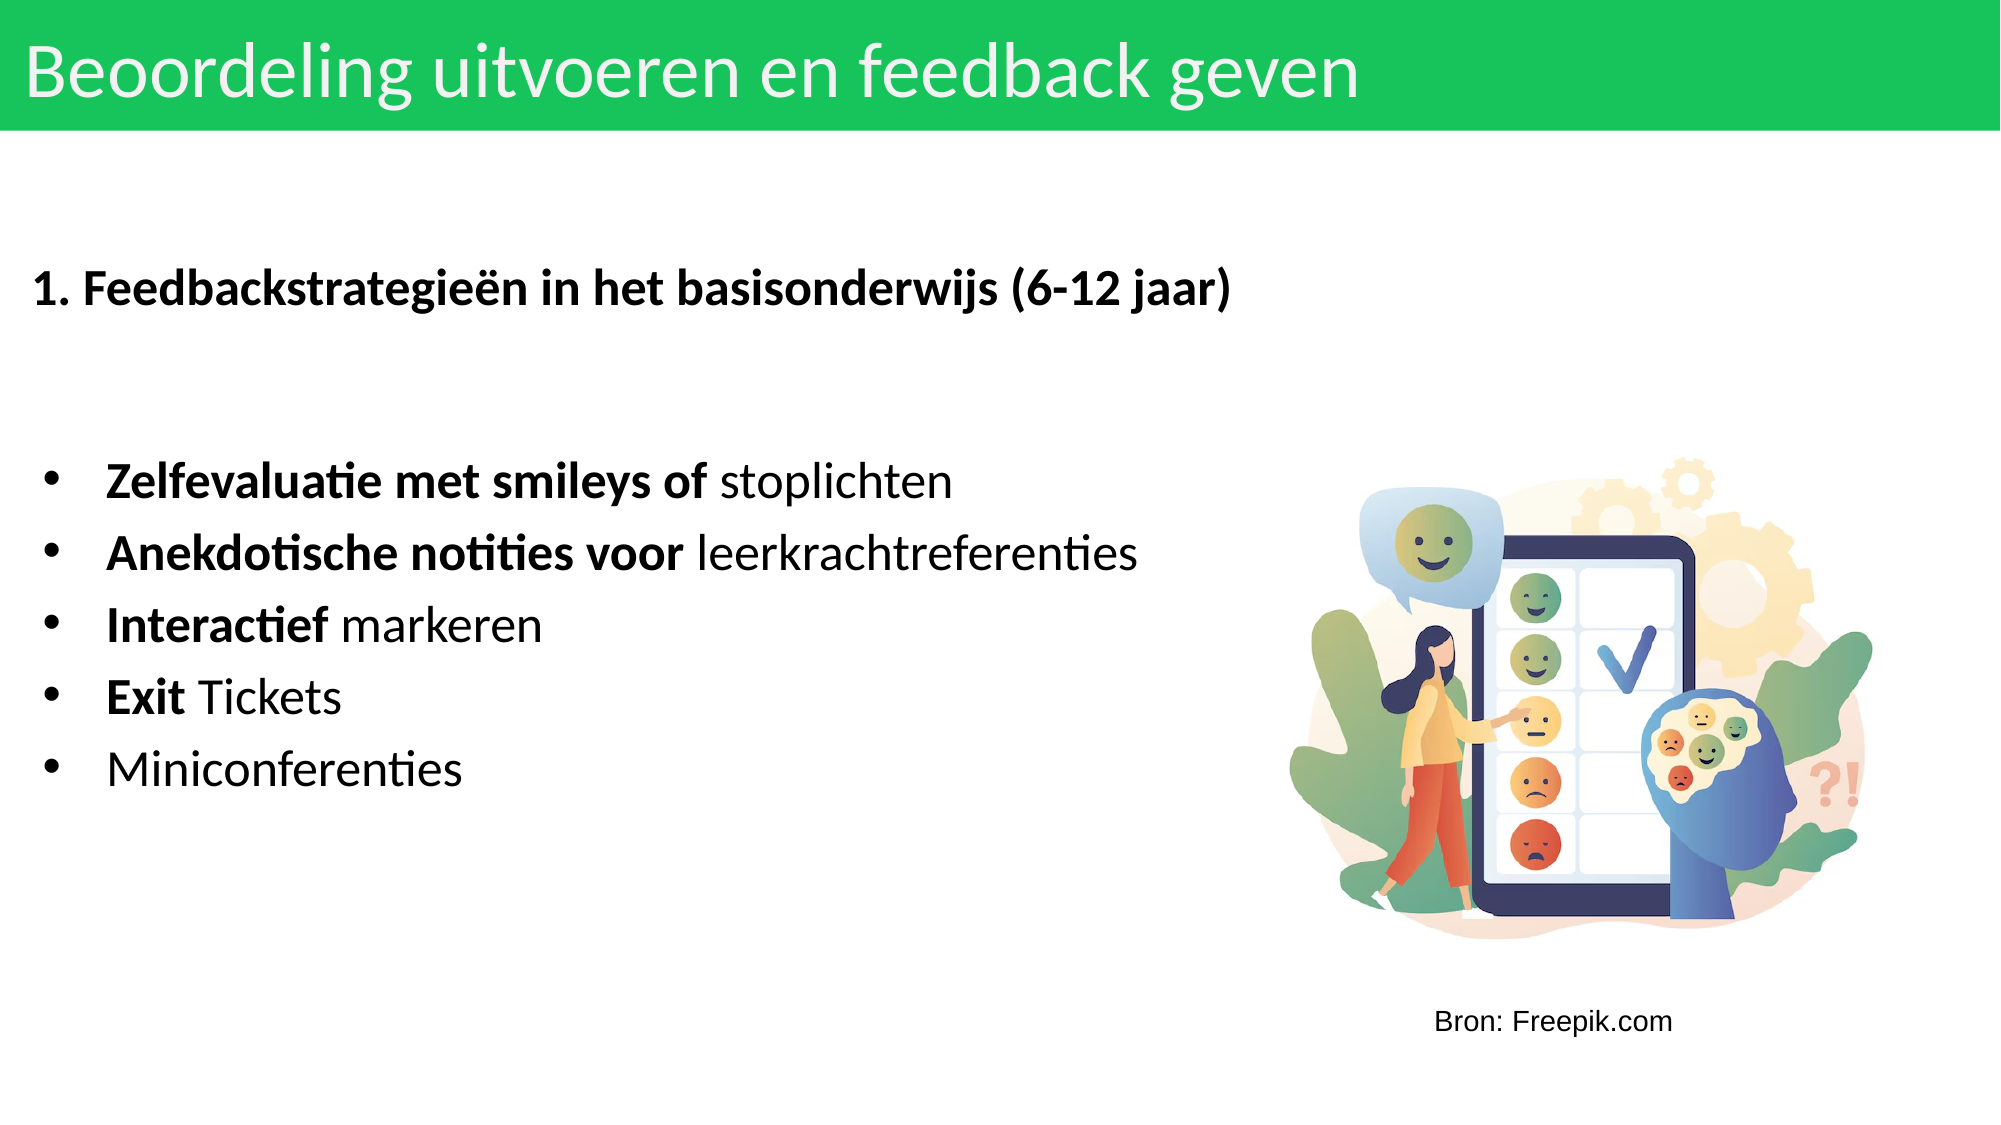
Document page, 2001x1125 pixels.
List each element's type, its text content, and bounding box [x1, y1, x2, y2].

list 1. Feedbackstrategieën in het basisonderwijs (6-12 jaar) Zelfevaluatie met smileys of stoplichten Anekdotische notities voor leerkrachtreferenties Interactief markeren Exit Tickets Miniconferenties [16, 144, 1976, 1108]
title Beoordeling uitvoeren en feedback geven [16, 13, 1976, 131]
picture [1246, 440, 1916, 967]
text_box Bron: Freepik.com [1419, 986, 1742, 1052]
